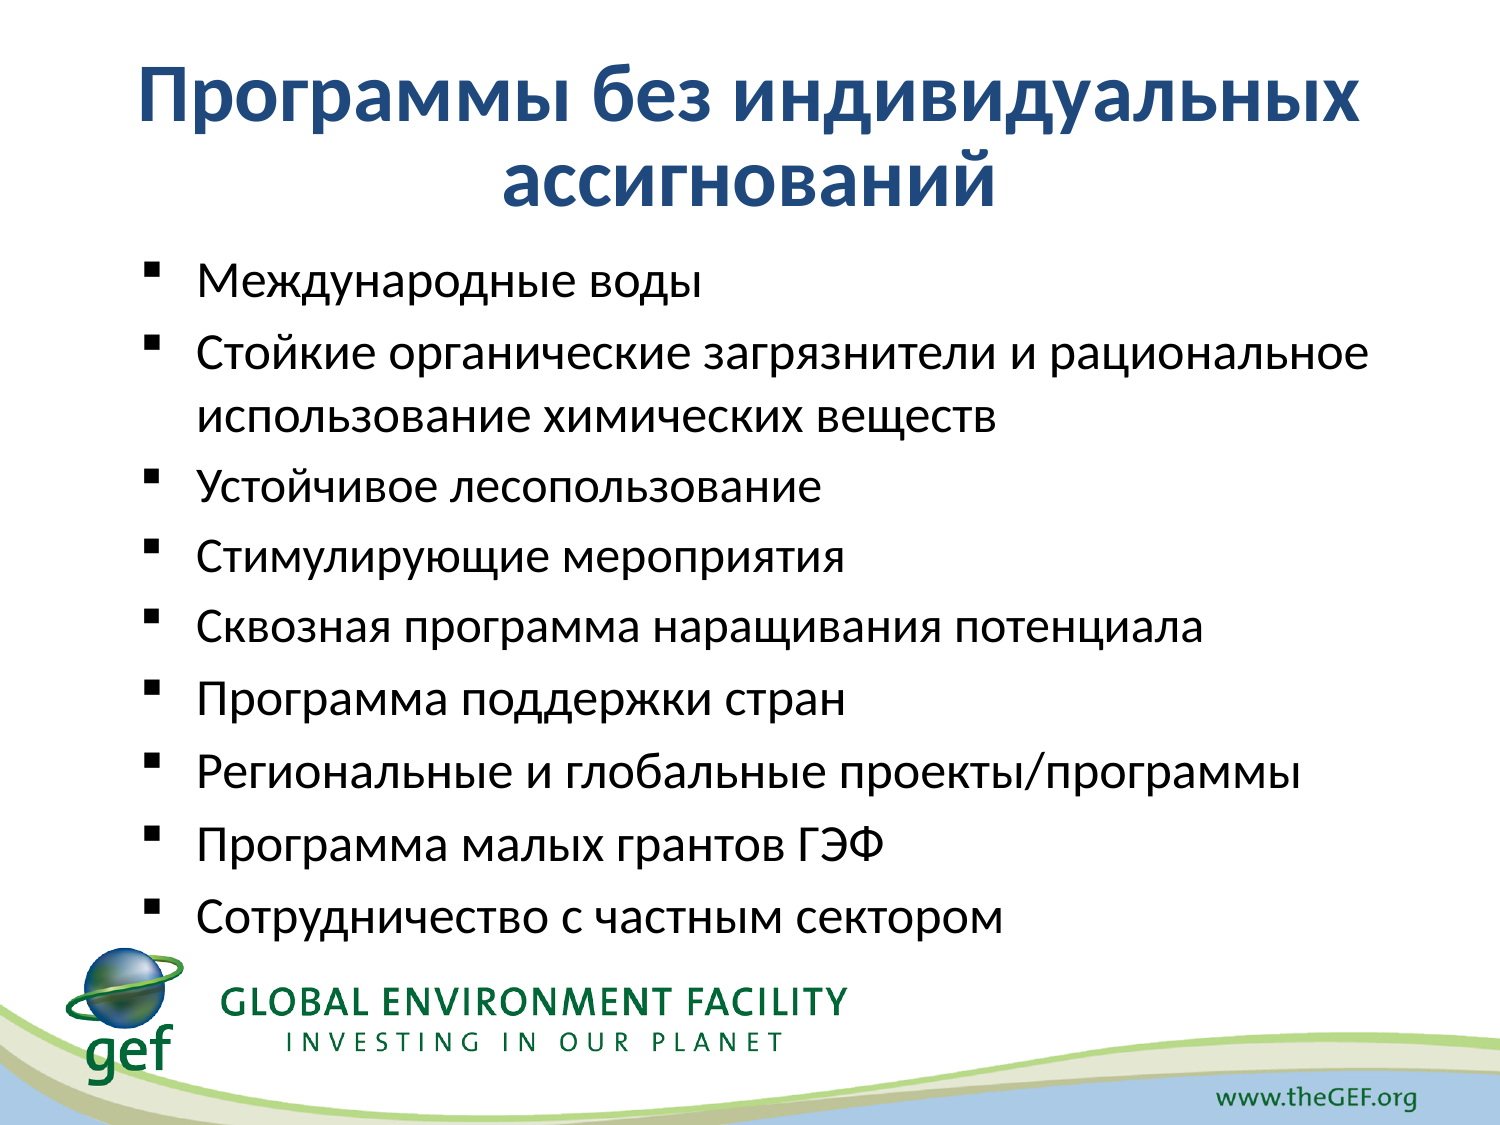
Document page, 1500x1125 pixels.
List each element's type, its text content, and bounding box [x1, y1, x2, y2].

picture [0, 920, 1500, 1125]
title Программы без индивидуальных ассигнований [74, 44, 1426, 233]
list Международные воды Стойкие органические загрязнители и рациональное использование химических веществ Устойчивое лесопользование Стимулирующие мероприятия Сквозная программа наращивания потенциала Программа поддержки стран Региональные и глобальные проекты/программы Программа малых грантов ГЭФ Сотрудничество с частным сектором [124, 237, 1451, 963]
